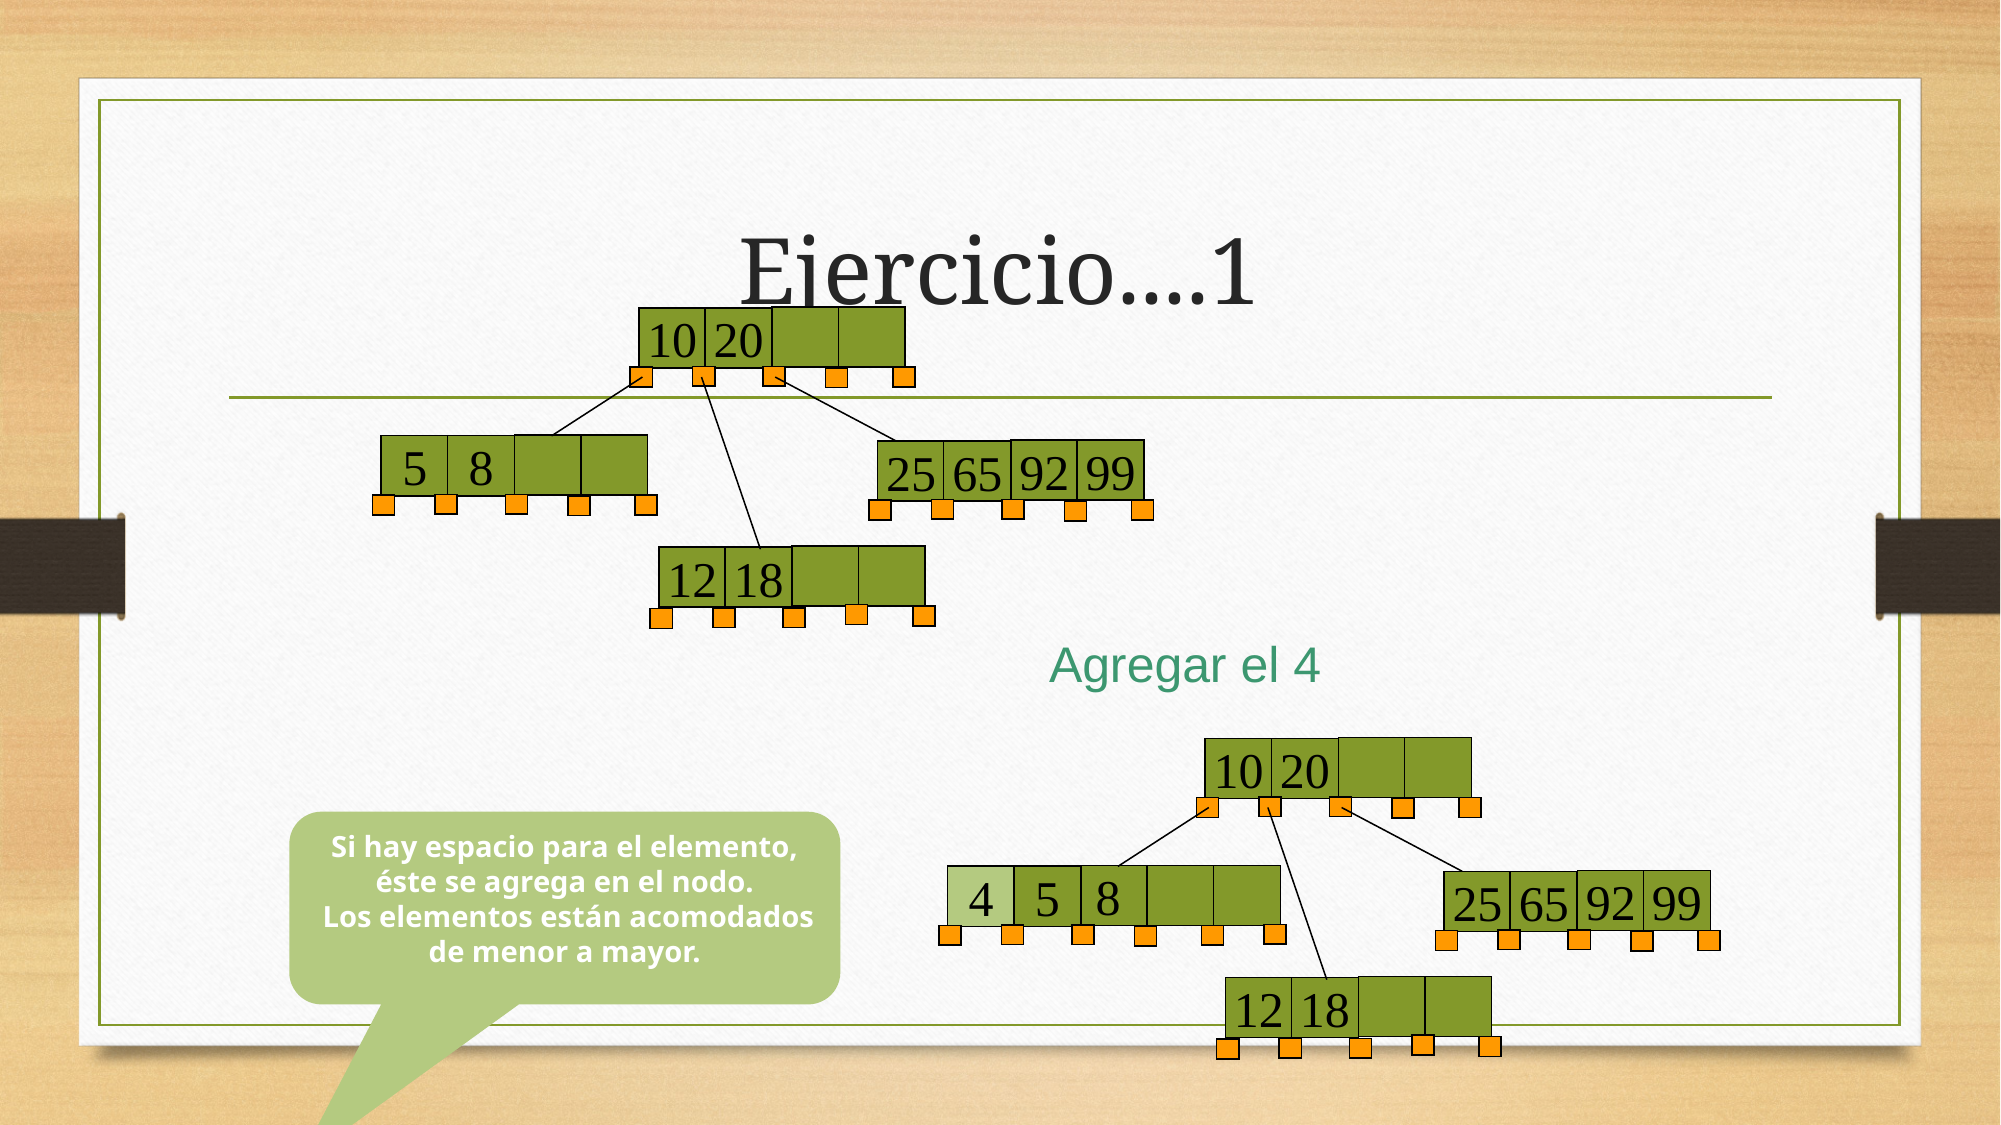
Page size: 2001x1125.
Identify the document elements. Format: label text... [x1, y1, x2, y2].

text_box Agregar el 4 [1034, 625, 1337, 700]
text_box [1279, 1038, 1302, 1059]
text_box [1213, 865, 1281, 926]
title Ejercicio....1 [212, 161, 1788, 375]
text_box [1147, 865, 1213, 926]
picture [0, 0, 2001, 1125]
text_box [650, 608, 673, 629]
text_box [372, 434, 658, 516]
text_box 5 [1013, 866, 1081, 927]
text_box [1358, 976, 1424, 1037]
text_box [1216, 1039, 1239, 1059]
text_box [629, 306, 916, 388]
text_box [792, 546, 858, 607]
text_box [1264, 924, 1287, 945]
text_box [939, 925, 962, 946]
text_box [912, 606, 935, 626]
text_box [1412, 1035, 1435, 1055]
text_box [1479, 1036, 1502, 1057]
text_box [1134, 926, 1157, 947]
text_box [1424, 976, 1492, 1037]
text_box [1001, 924, 1024, 945]
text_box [868, 439, 1154, 522]
text_box 4 [947, 866, 1013, 927]
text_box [1196, 737, 1482, 819]
text_box [783, 607, 806, 628]
text_box 8 [1081, 865, 1147, 926]
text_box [1435, 870, 1721, 952]
text_box [1071, 924, 1094, 945]
text_box Si hay espacio para el elemento, éste se agrega en el nodo. Los elementos están acomodados de menor a mayor. [289, 811, 841, 1125]
text_box 18 [724, 546, 792, 607]
text_box [1349, 1038, 1372, 1059]
text_box [1201, 925, 1224, 946]
text_box 12 [1225, 977, 1291, 1038]
text_box [712, 607, 735, 628]
text_box 12 [658, 546, 724, 607]
text_box 18 [1291, 977, 1359, 1038]
text_box [858, 546, 926, 607]
text_box [845, 604, 868, 625]
